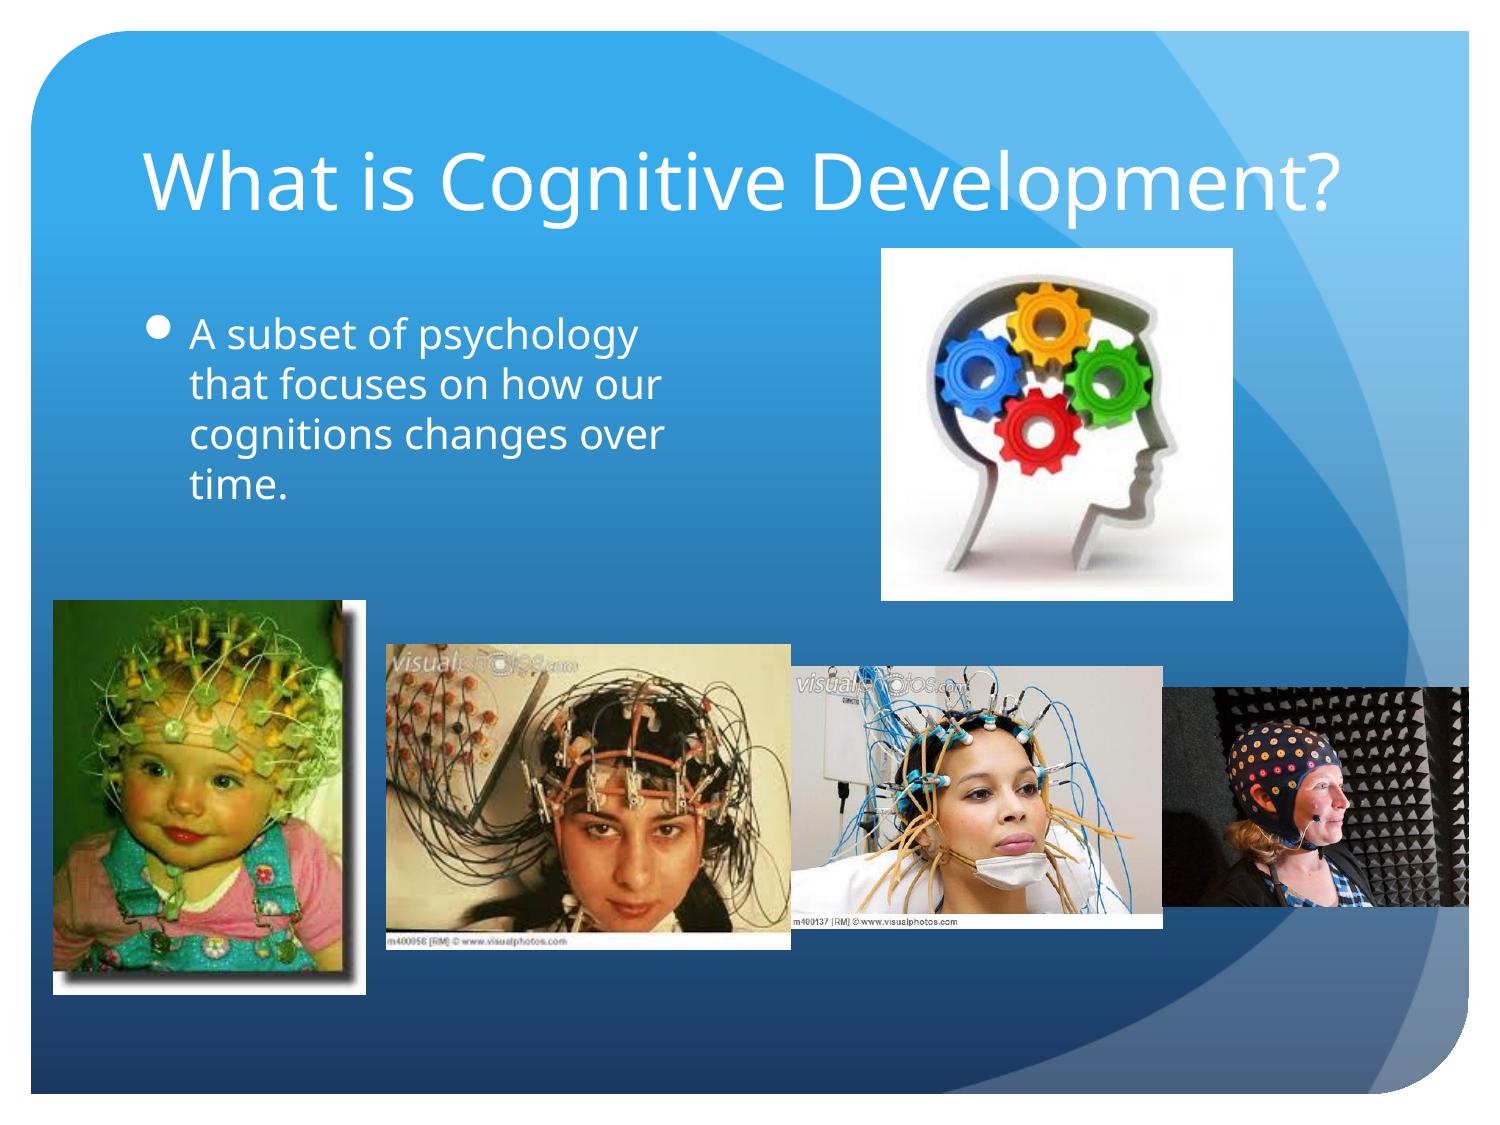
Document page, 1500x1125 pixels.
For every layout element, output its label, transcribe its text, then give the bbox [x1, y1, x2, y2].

title What is Cognitive Development? [127, 62, 1372, 234]
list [881, 248, 1234, 601]
picture [24, 30, 1473, 1094]
list A subset of psychology that focuses on how our cognitions changes over time. [127, 299, 728, 993]
